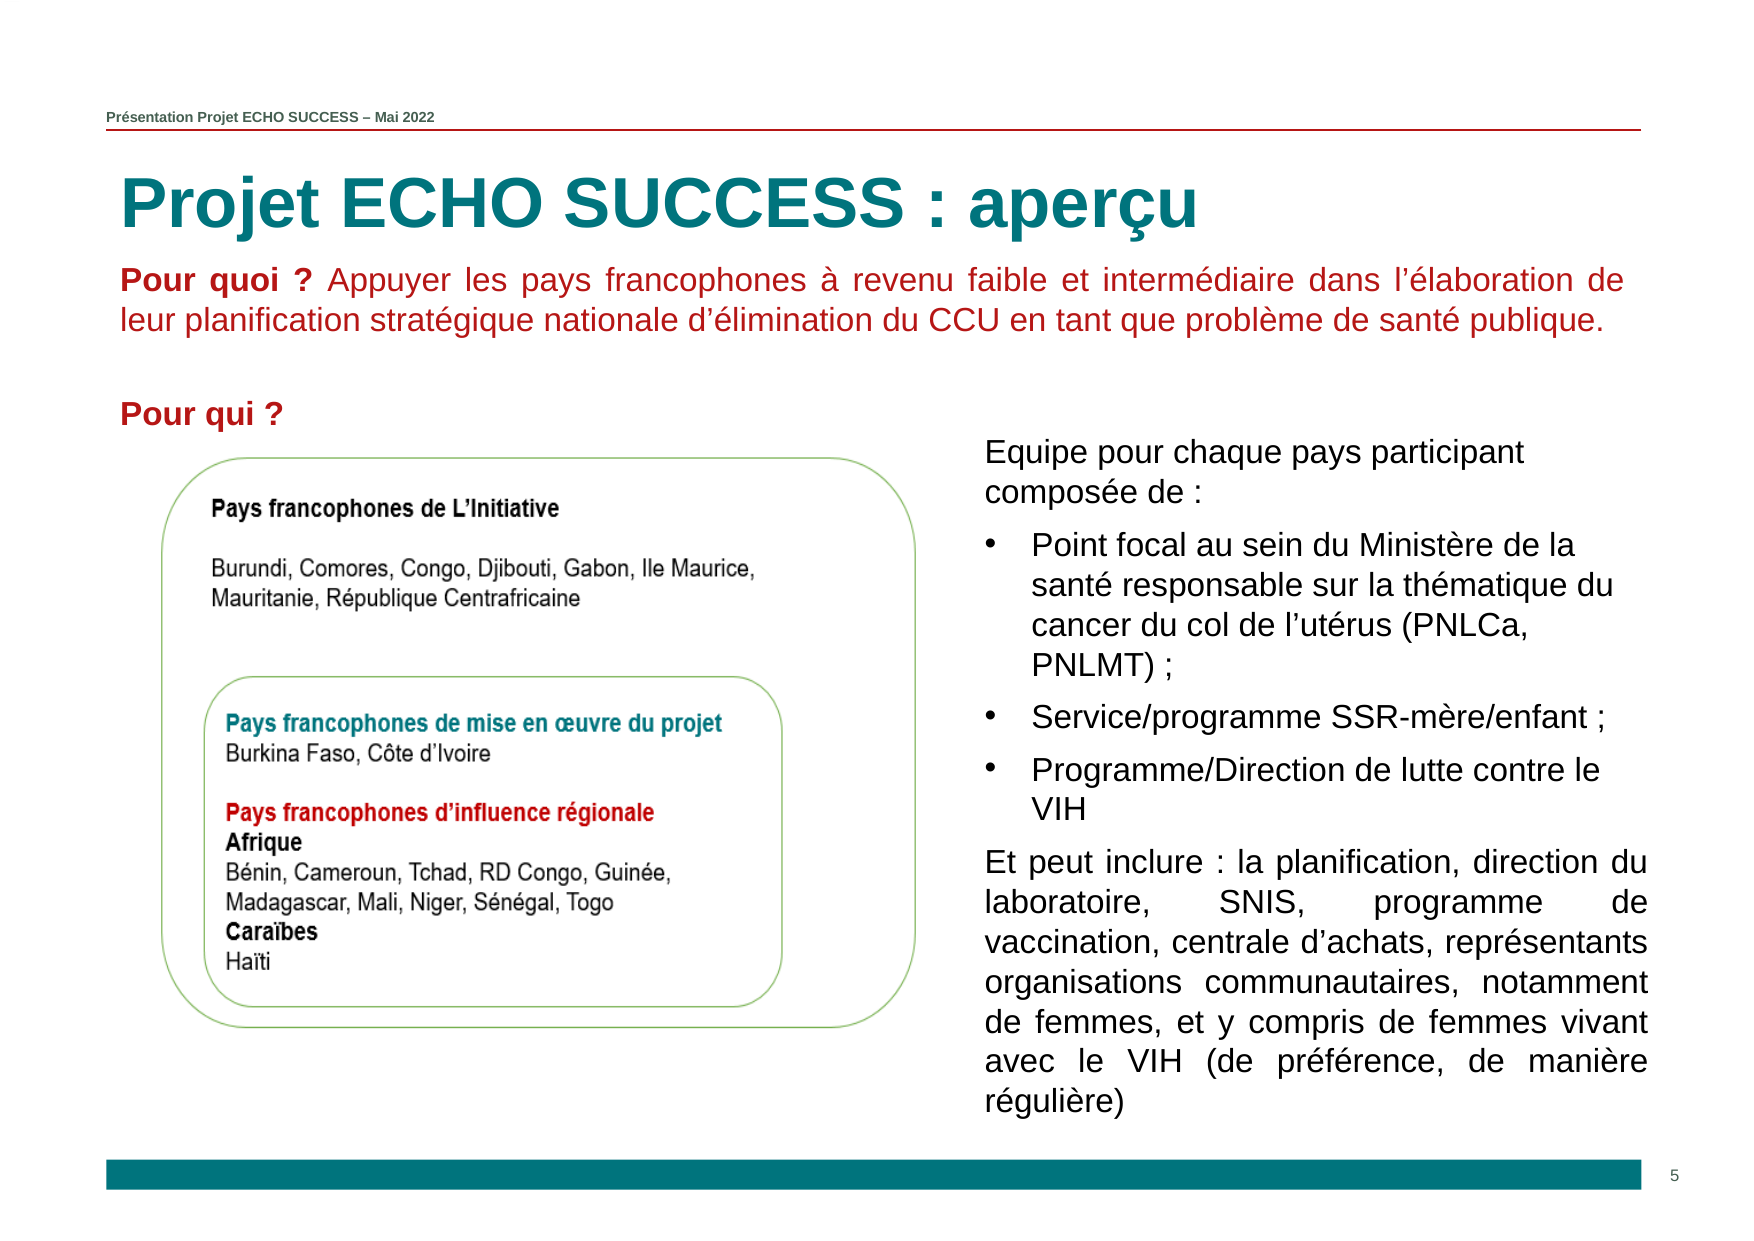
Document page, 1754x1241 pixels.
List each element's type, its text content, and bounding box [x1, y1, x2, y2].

text_box Equipe pour chaque pays participant composée de : Point focal au sein du Ministère de la santé responsable sur la thématique du cancer du col de l’utérus (PNLCa, PNLMT) ; Service/programme SSR-mère/enfant ; Programme/Direction de lutte contre le VIH Et peut inclure : la planification, direction du laboratoire, SNIS, programme de vaccination, centrale d’achats, représentants organisations communautaires, notamment de femmes, et y compris de femmes vivant avec le VIH (de préférence, de manière régulière) [969, 423, 1664, 1225]
title Projet ECHO SUCCESS : aperçu [105, 146, 1642, 251]
picture [104, 442, 948, 1037]
list Pour quoi ? Appuyer les pays francophones à revenu faible et intermédiaire dans l’élaboration de leur planification stratégique nationale d’élimination du CCU en tant que problème de santé publique. Pour qui ? [105, 251, 1642, 1116]
